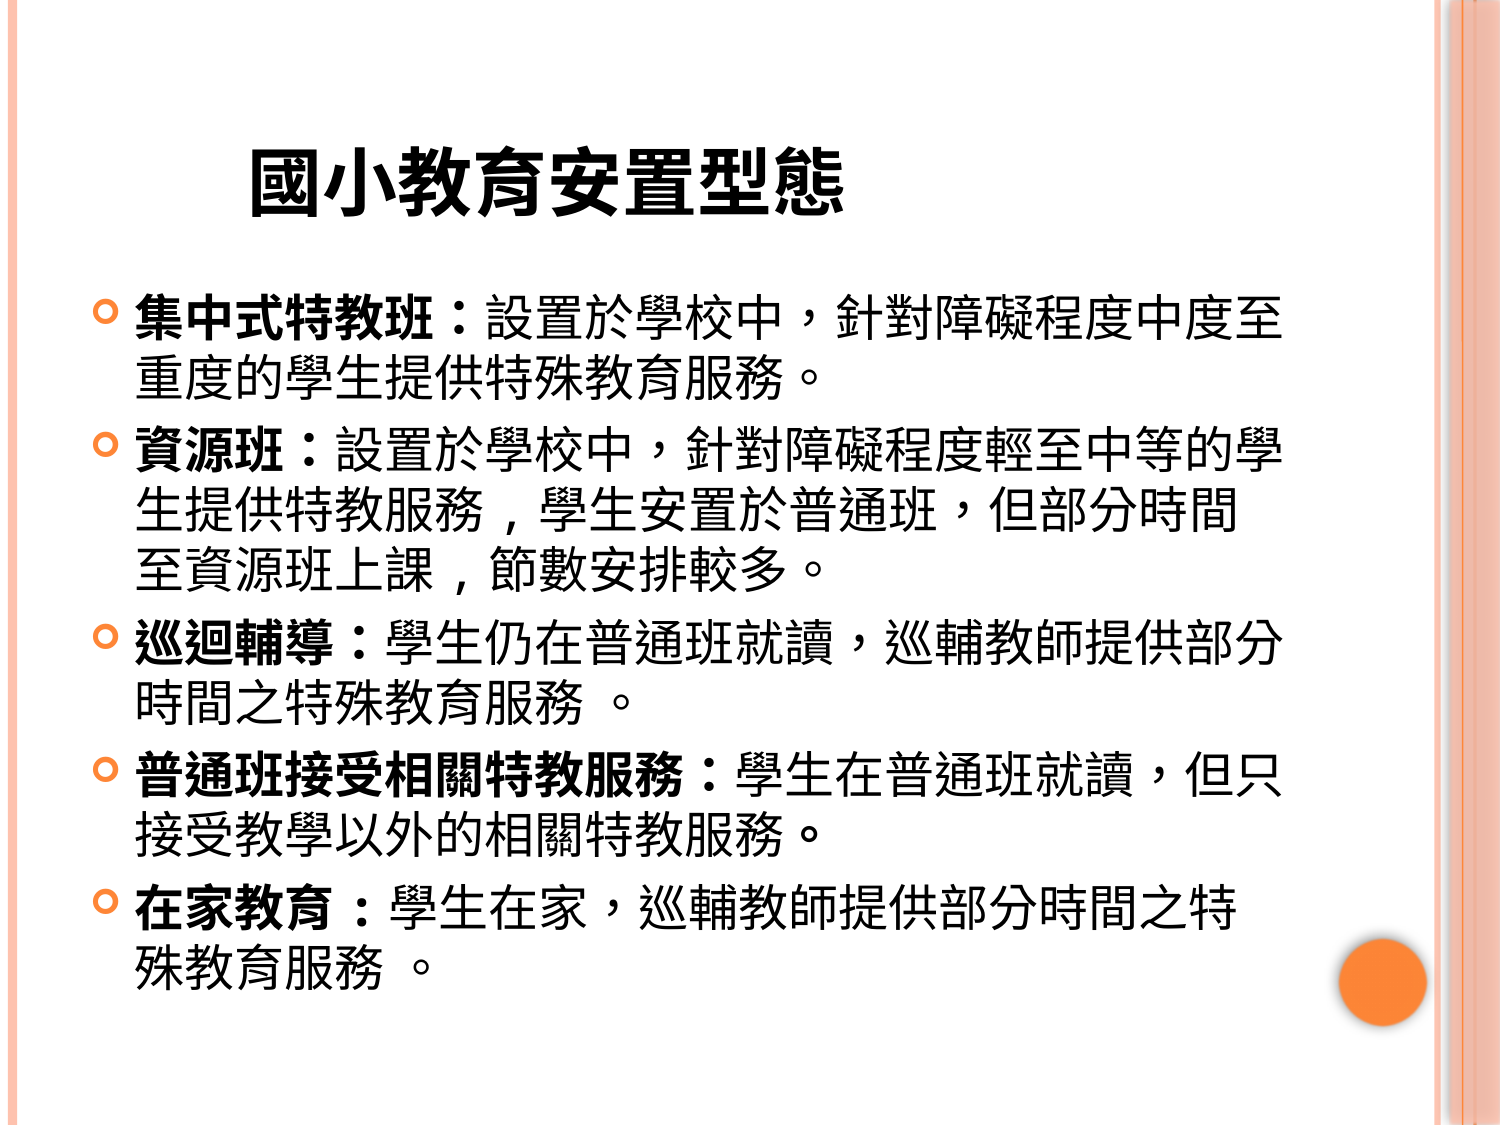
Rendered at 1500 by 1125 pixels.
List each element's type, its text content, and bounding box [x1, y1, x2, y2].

list 集中式特教班：設置於學校中，針對障礙程度中度至重度的學生提供特殊教育服務。 資源班：設置於學校中，針對障礙程度輕至中等的學生提供特教服務,學生安置於普通班，但部分時間至資源班上課,節數安排較多。 巡迴輔導：學生仍在普通班就讀，巡輔教師提供部分時間之特殊教育服務 。 普通班接受相關特教服務：學生在普通班就讀，但只接受教學以外的相關特教服務。 在家教育:學生在家，巡輔教師提供部分時間之特殊教育服務 。 [75, 278, 1300, 1062]
title 國小教育安置型態 [75, 45, 1300, 233]
